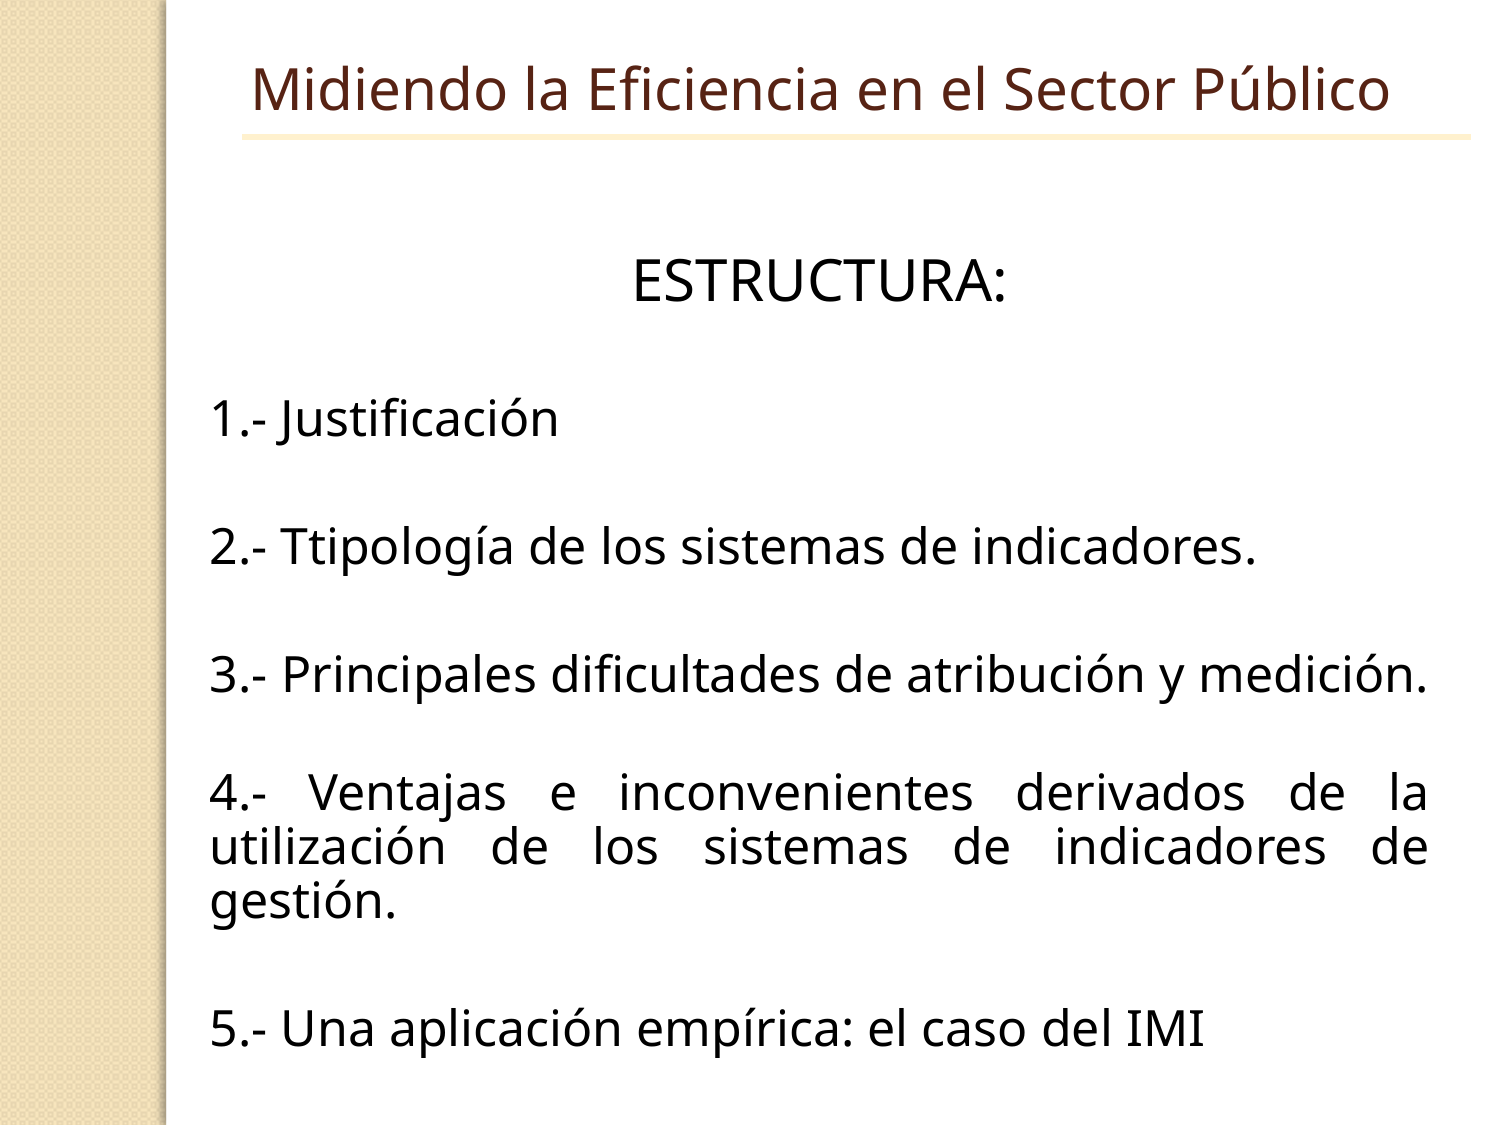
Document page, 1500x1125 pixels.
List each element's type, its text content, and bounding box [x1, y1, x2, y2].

text_box ESTRUCTURA: 1.- Justificación 2.- Ttipología de los sistemas de indicadores. 3.- Principales dificultades de atribución y medición. 4.- Ventajas e inconvenientes derivados de la utilización de los sistemas de indicadores de gestión. 5.- Una aplicación empírica: el caso del IMI [194, 236, 1445, 1065]
text_box Midiendo la Eficiencia en el Sector Público [235, 45, 1466, 138]
text_box [172, 74, 1350, 150]
